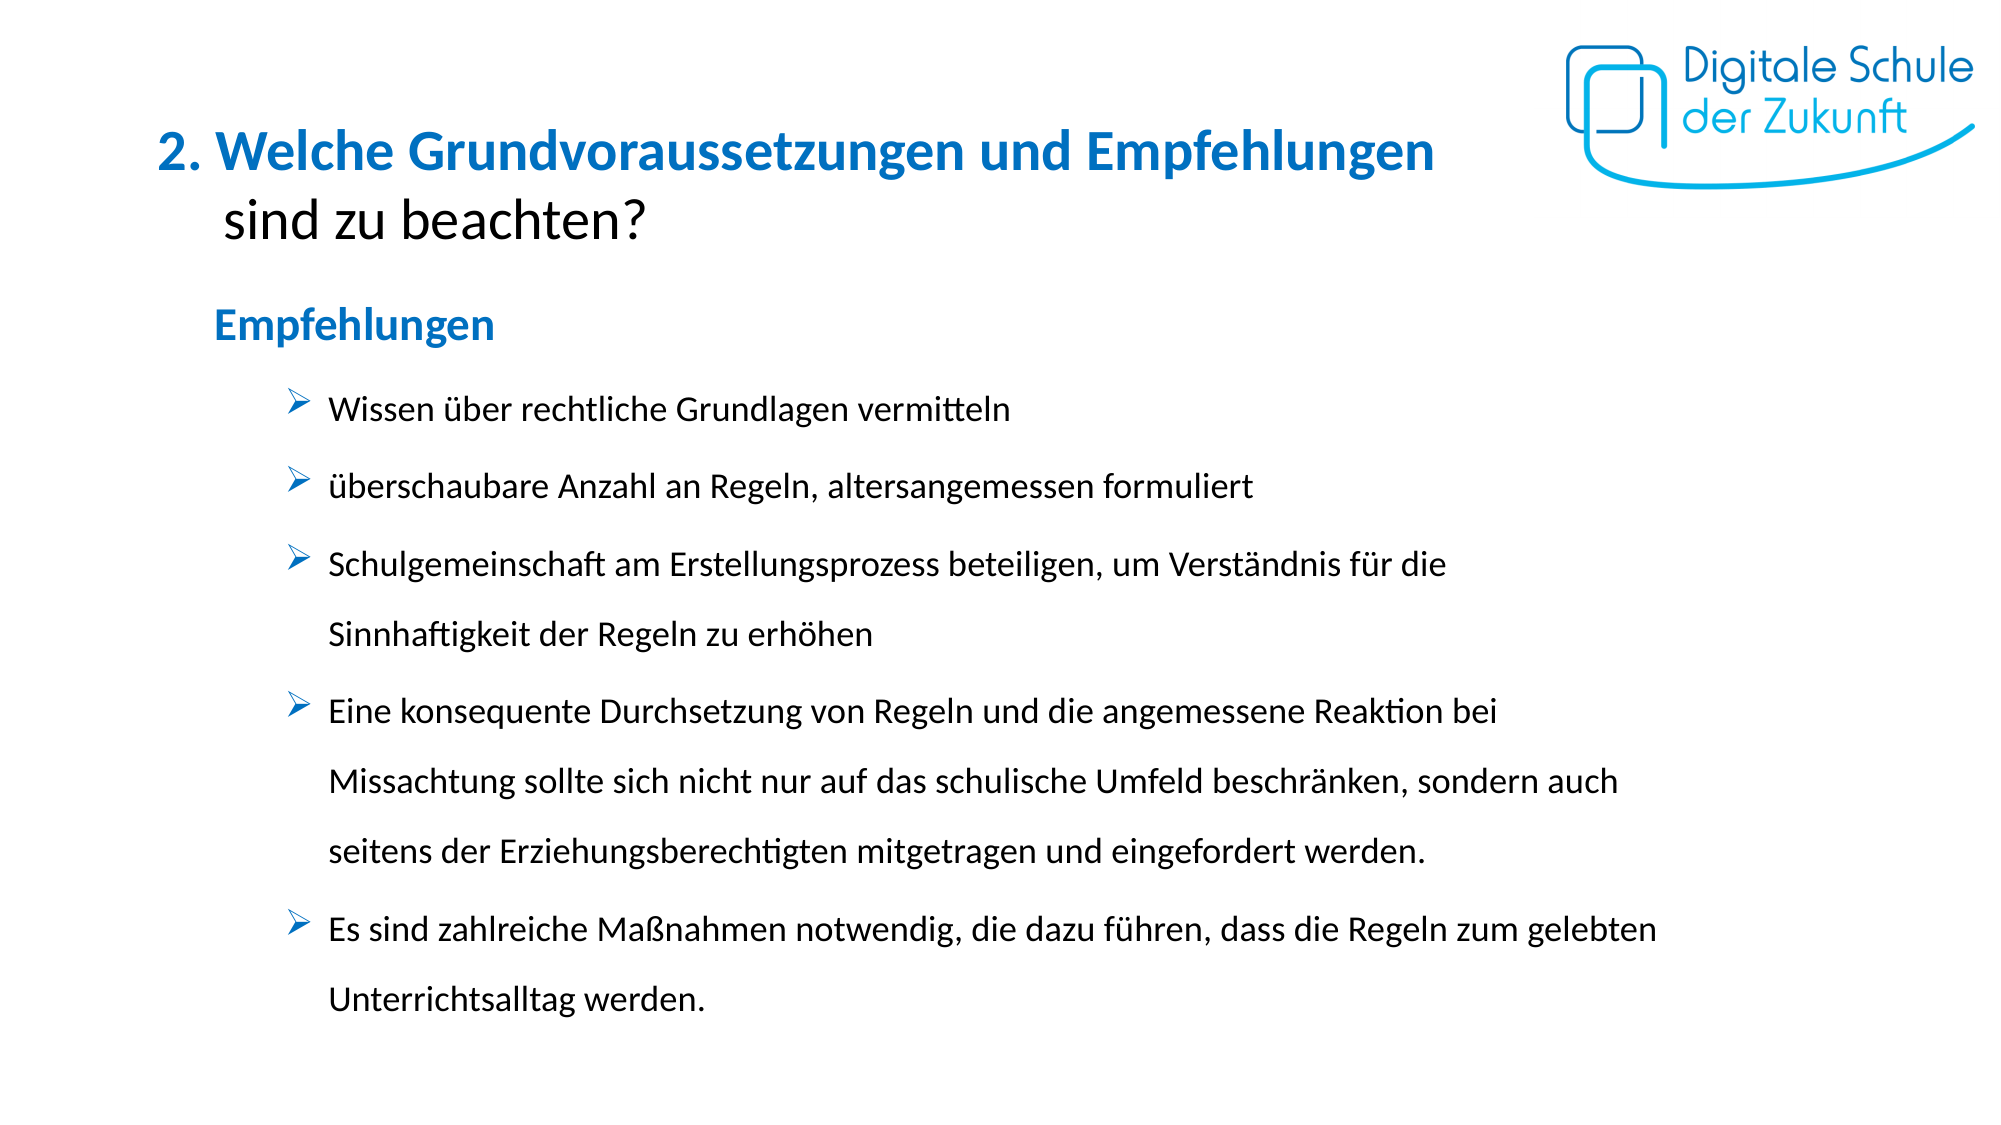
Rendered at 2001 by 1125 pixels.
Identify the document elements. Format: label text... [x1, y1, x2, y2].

text_box 2. Welche Grundvoraussetzungen und Empfehlungen sind zu beachten? [142, 104, 1535, 259]
list Empfehlungen Wissen über rechtliche Grundlagen vermitteln überschaubare Anzahl an Regeln, altersangemessen formuliert Schulgemeinschaft am Erstellungsprozess beteiligen, um Verständnis für die Sinnhaftigkeit der Regeln zu erhöhen Eine konsequente Durchsetzung von Regeln und die angemessene Reaktion bei Missachtung sollte sich nicht nur auf das schulische Umfeld beschränken, sondern auch seitens der Erziehungsberechtigten mitgetragen und eingefordert werden. Es sind zahlreiche Maßnahmen notwendig, die dazu führen, dass die Regeln zum gelebten Unterrichtsalltag werden. [199, 292, 1801, 1043]
picture [1534, 0, 2000, 218]
